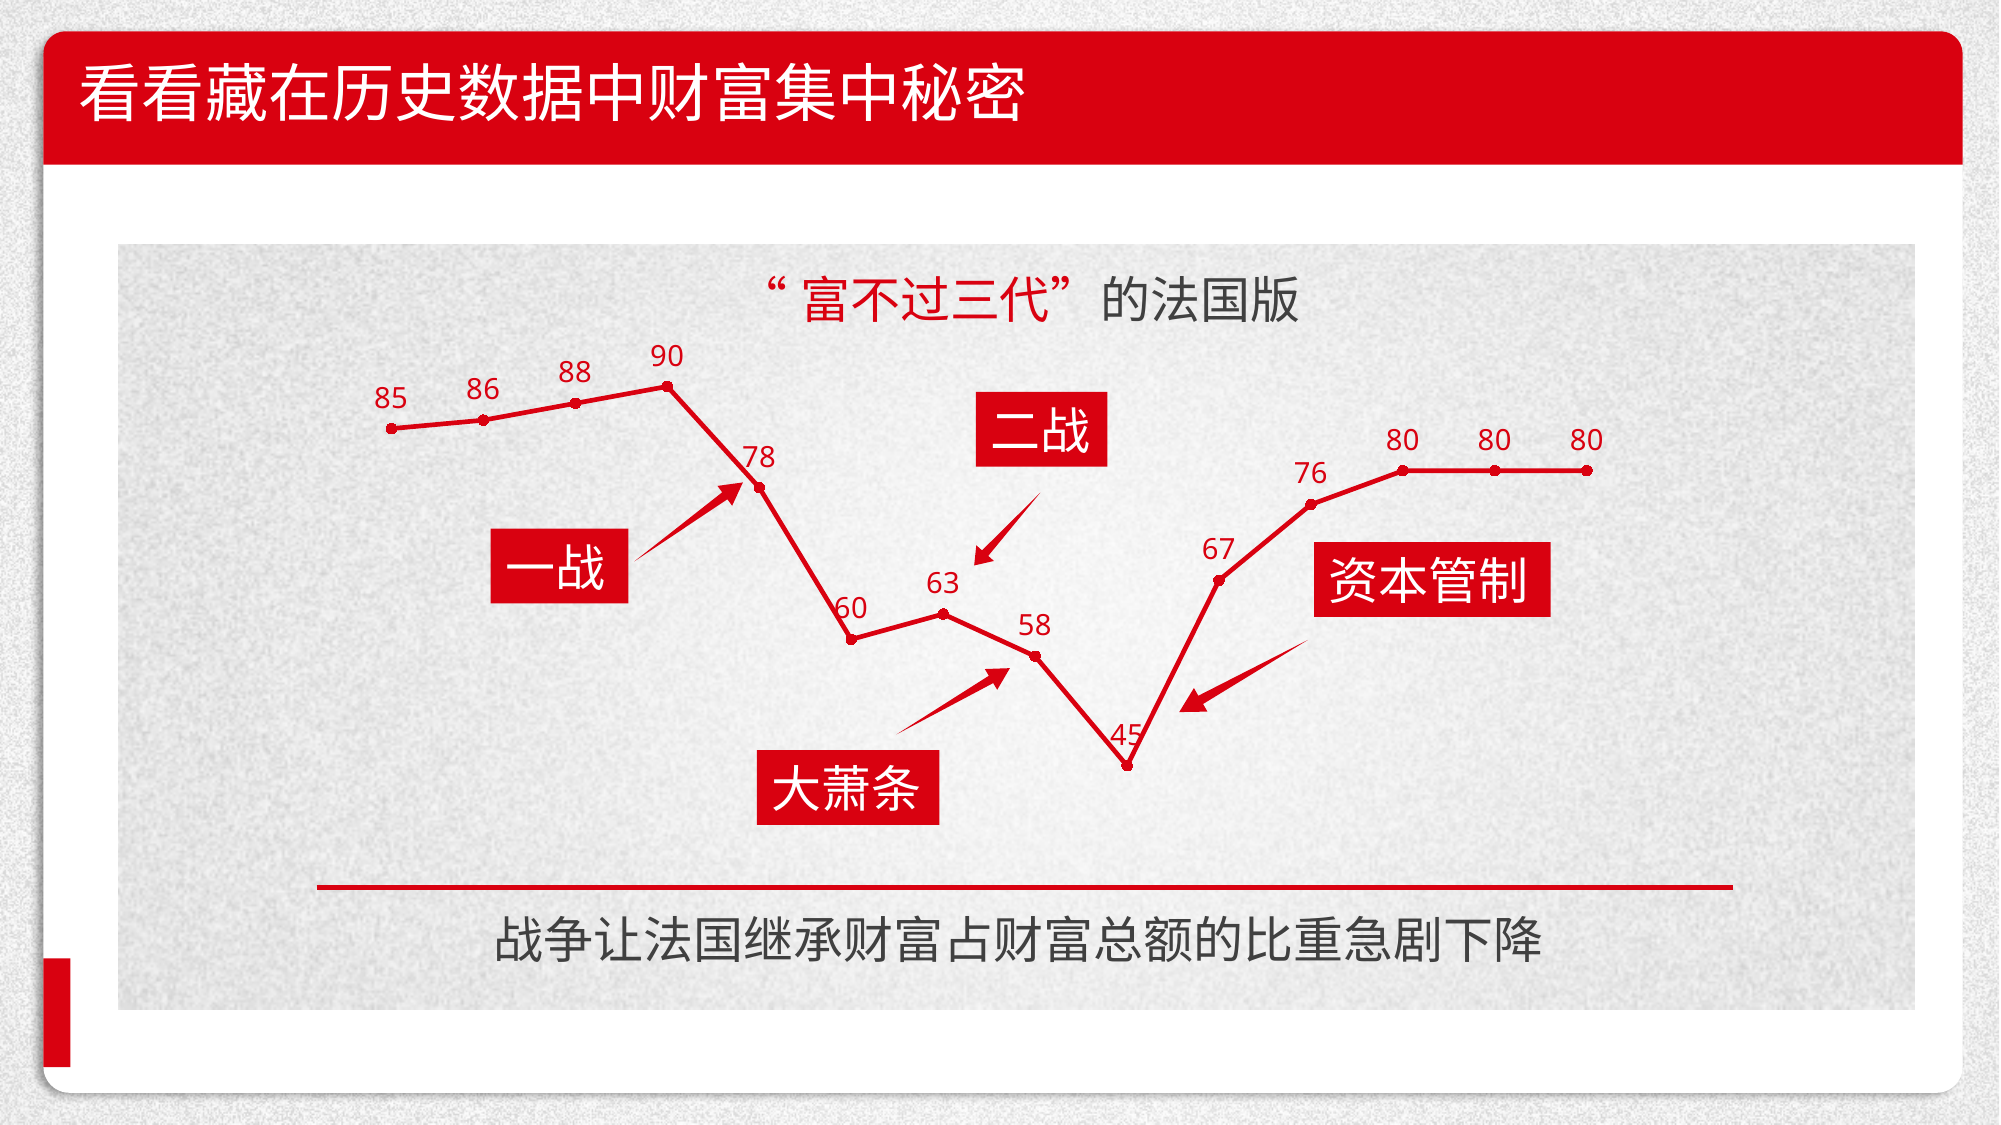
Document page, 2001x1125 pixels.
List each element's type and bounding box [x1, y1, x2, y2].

chart [332, 256, 1667, 887]
picture [0, 0, 2000, 1125]
chart [332, 888, 1667, 1125]
